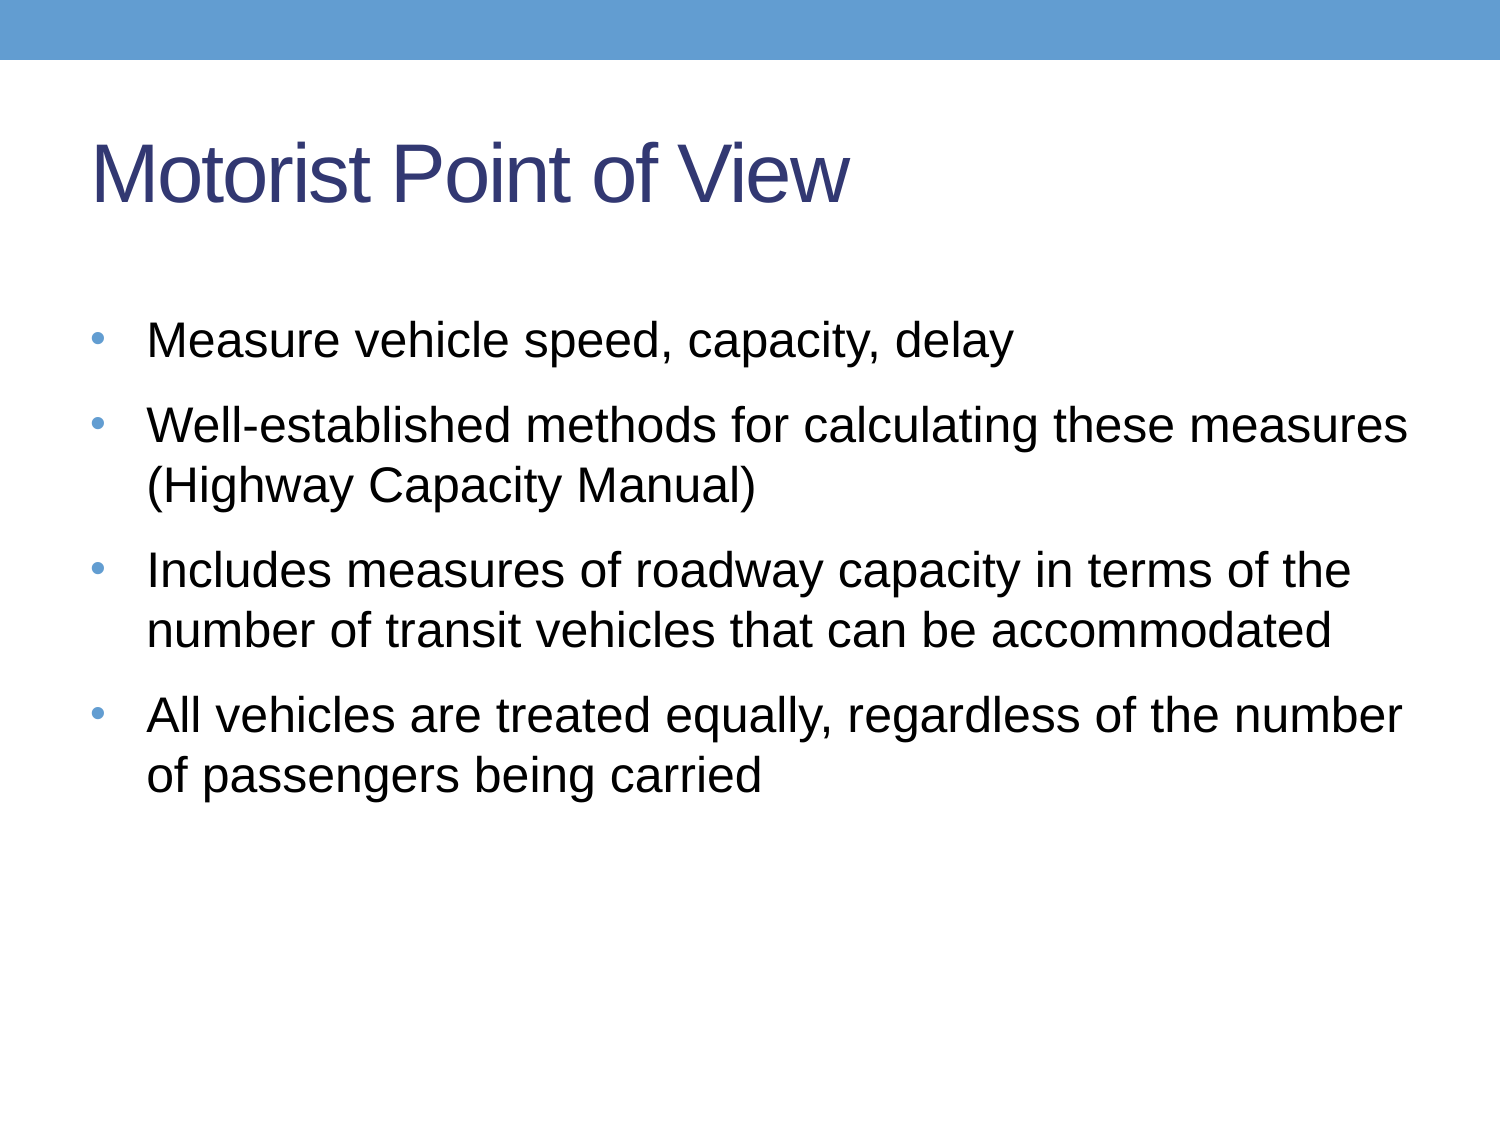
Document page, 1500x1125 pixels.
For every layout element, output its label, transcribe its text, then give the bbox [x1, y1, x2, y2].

title Motorist Point of View [75, 87, 1425, 250]
list Measure vehicle speed, capacity, delay Well-established methods for calculating these measures (Highway Capacity Manual) Includes measures of roadway capacity in terms of the number of transit vehicles that can be accommodated All vehicles are treated equally, regardless of the number of passengers being carried [75, 299, 1425, 1063]
